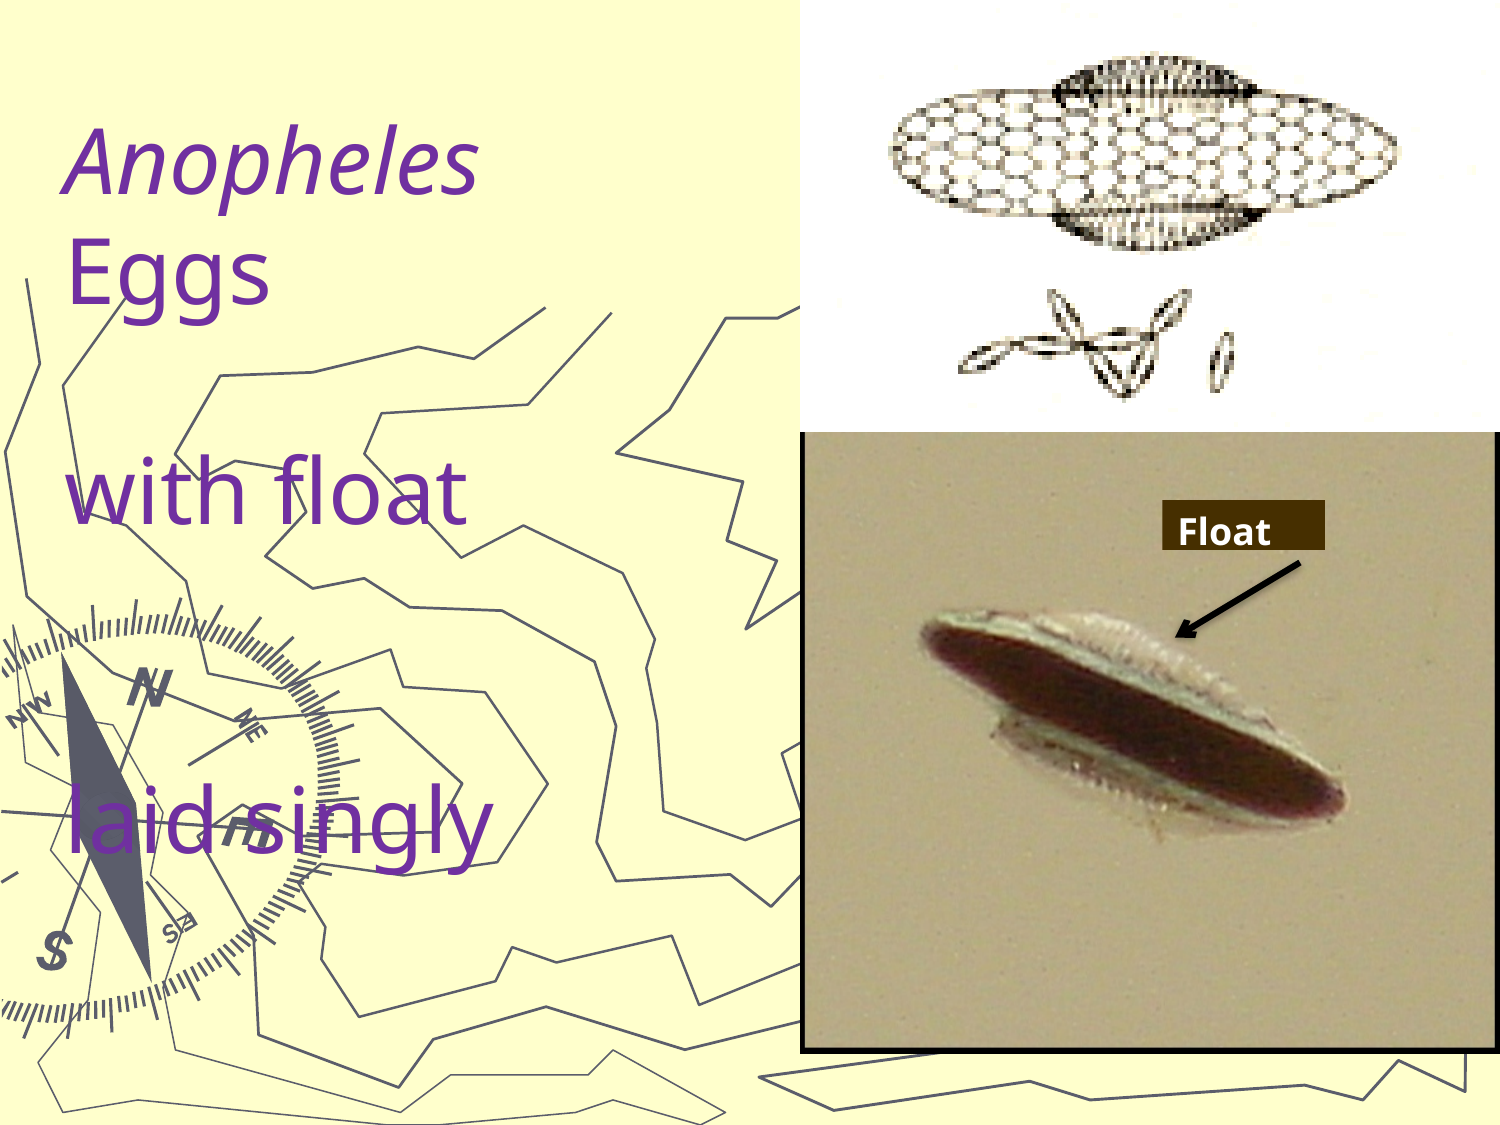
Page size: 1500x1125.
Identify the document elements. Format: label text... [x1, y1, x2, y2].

picture [799, 0, 1500, 432]
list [799, 439, 1500, 1054]
title Anopheles Eggs… with float laid singly [49, 37, 794, 938]
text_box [1174, 562, 1301, 638]
